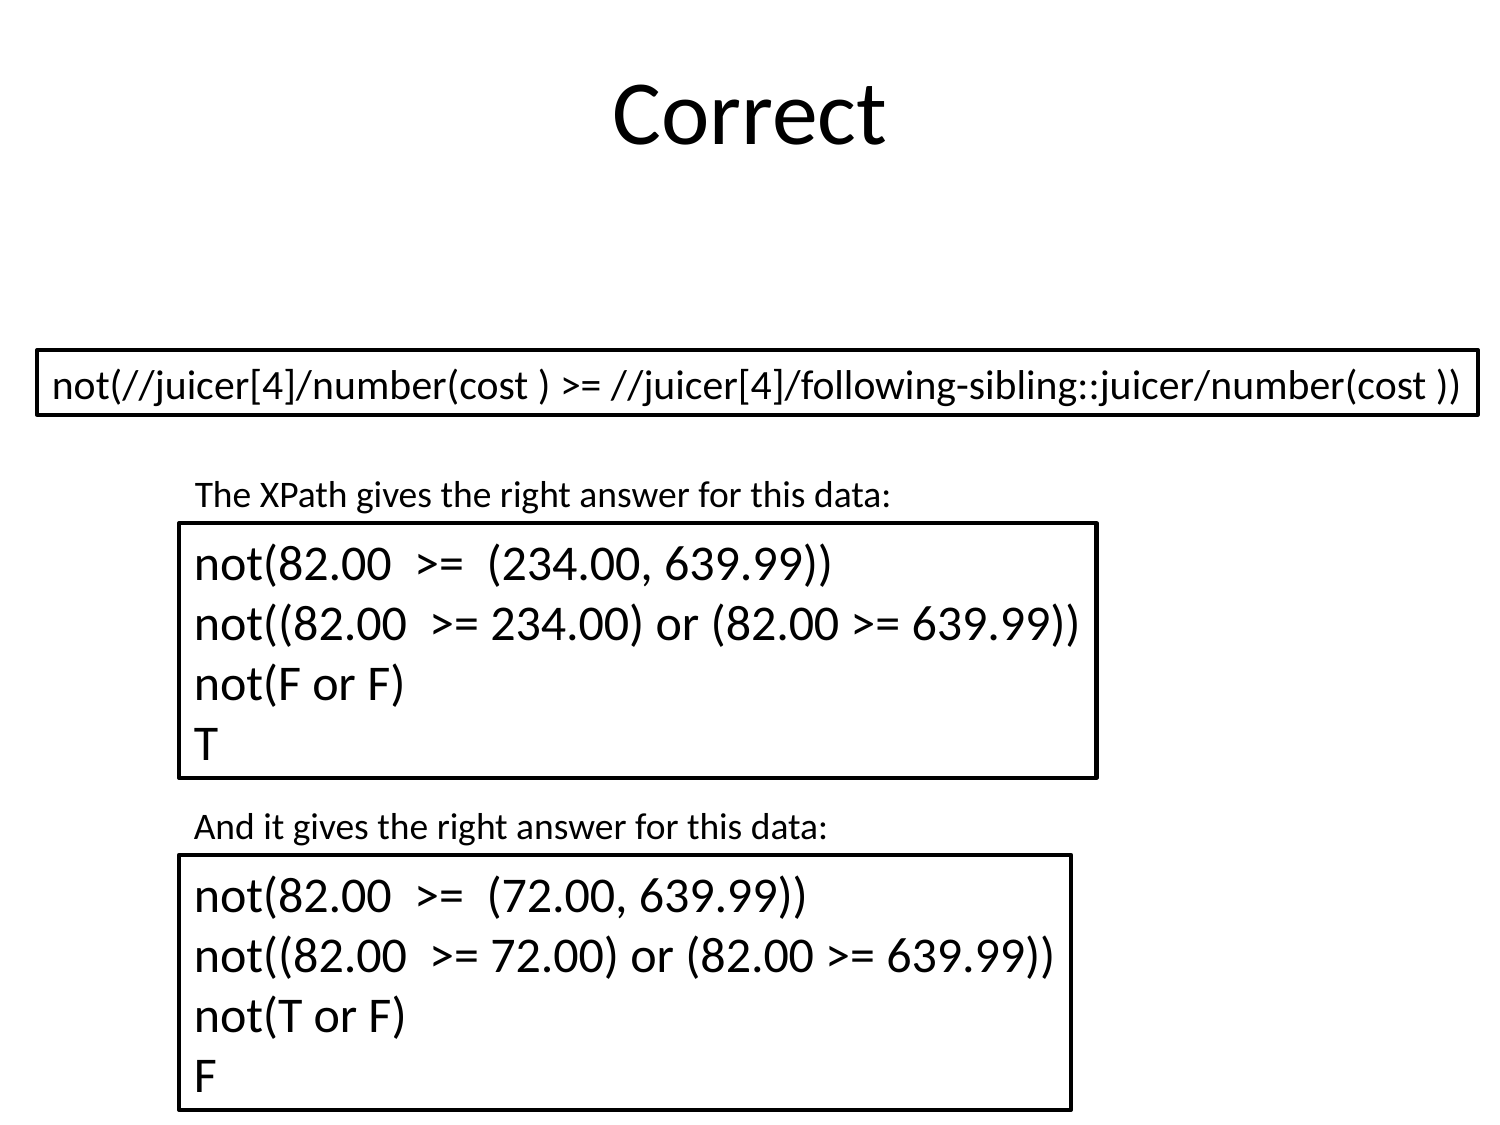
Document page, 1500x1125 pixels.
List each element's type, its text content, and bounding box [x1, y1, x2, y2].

text_box Correct [74, 45, 1425, 233]
text_box not(82.00 >= (234.00, 639.99)) not((82.00 >= 234.00) or (82.00 >= 639.99)) not(F or F) T [177, 521, 1099, 780]
text_box not(82.00 >= (72.00, 639.99)) not((82.00 >= 72.00) or (82.00 >= 639.99)) not(T or F) F [177, 853, 1073, 1112]
text_box not(//juicer[4]/number(cost ) >= //juicer[4]/following-sibling::juicer/number(cost )) [35, 348, 1480, 417]
text_box And it gives the right answer for this data: [178, 794, 844, 855]
text_box The XPath gives the right answer for this data: [180, 462, 908, 523]
